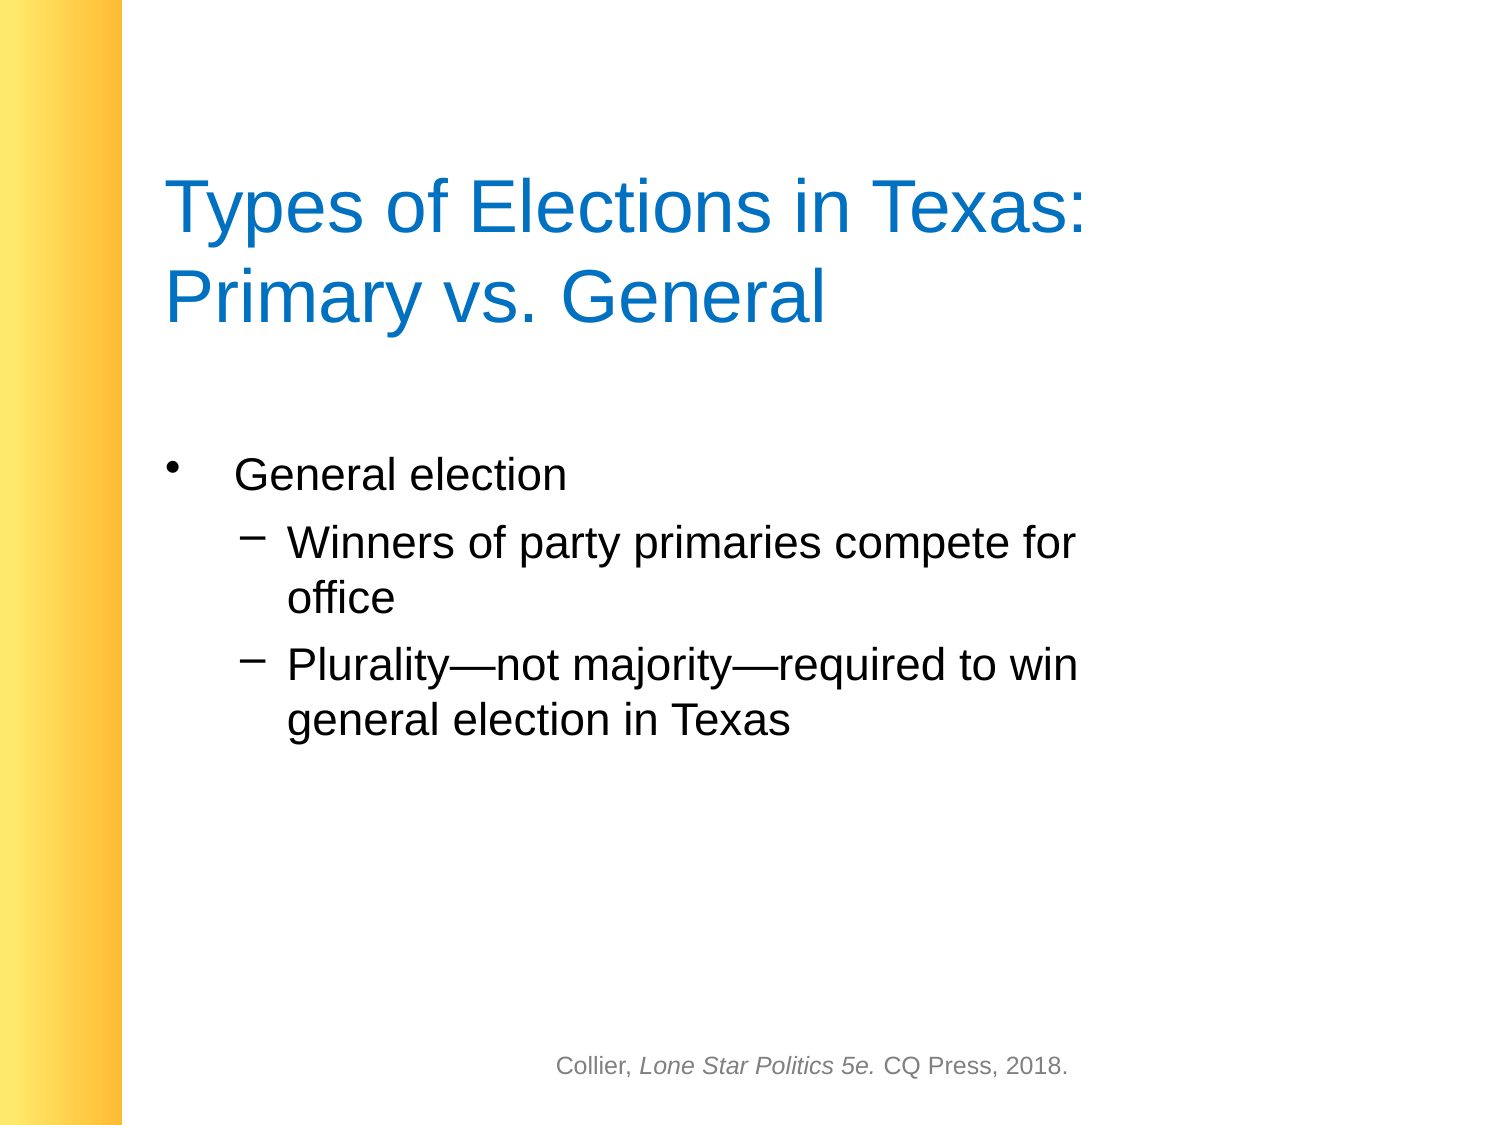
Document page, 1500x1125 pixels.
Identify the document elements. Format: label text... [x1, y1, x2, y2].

list General election Winners of party primaries compete for office Plurality—not majority—required to win general election in Texas [150, 437, 1213, 1075]
text_box Collier, Lone Star Politics 5e. CQ Press, 2018. [525, 1042, 1100, 1087]
picture [0, 0, 1500, 1125]
title Types of Elections in Texas: Primary vs. General [150, 149, 1363, 338]
